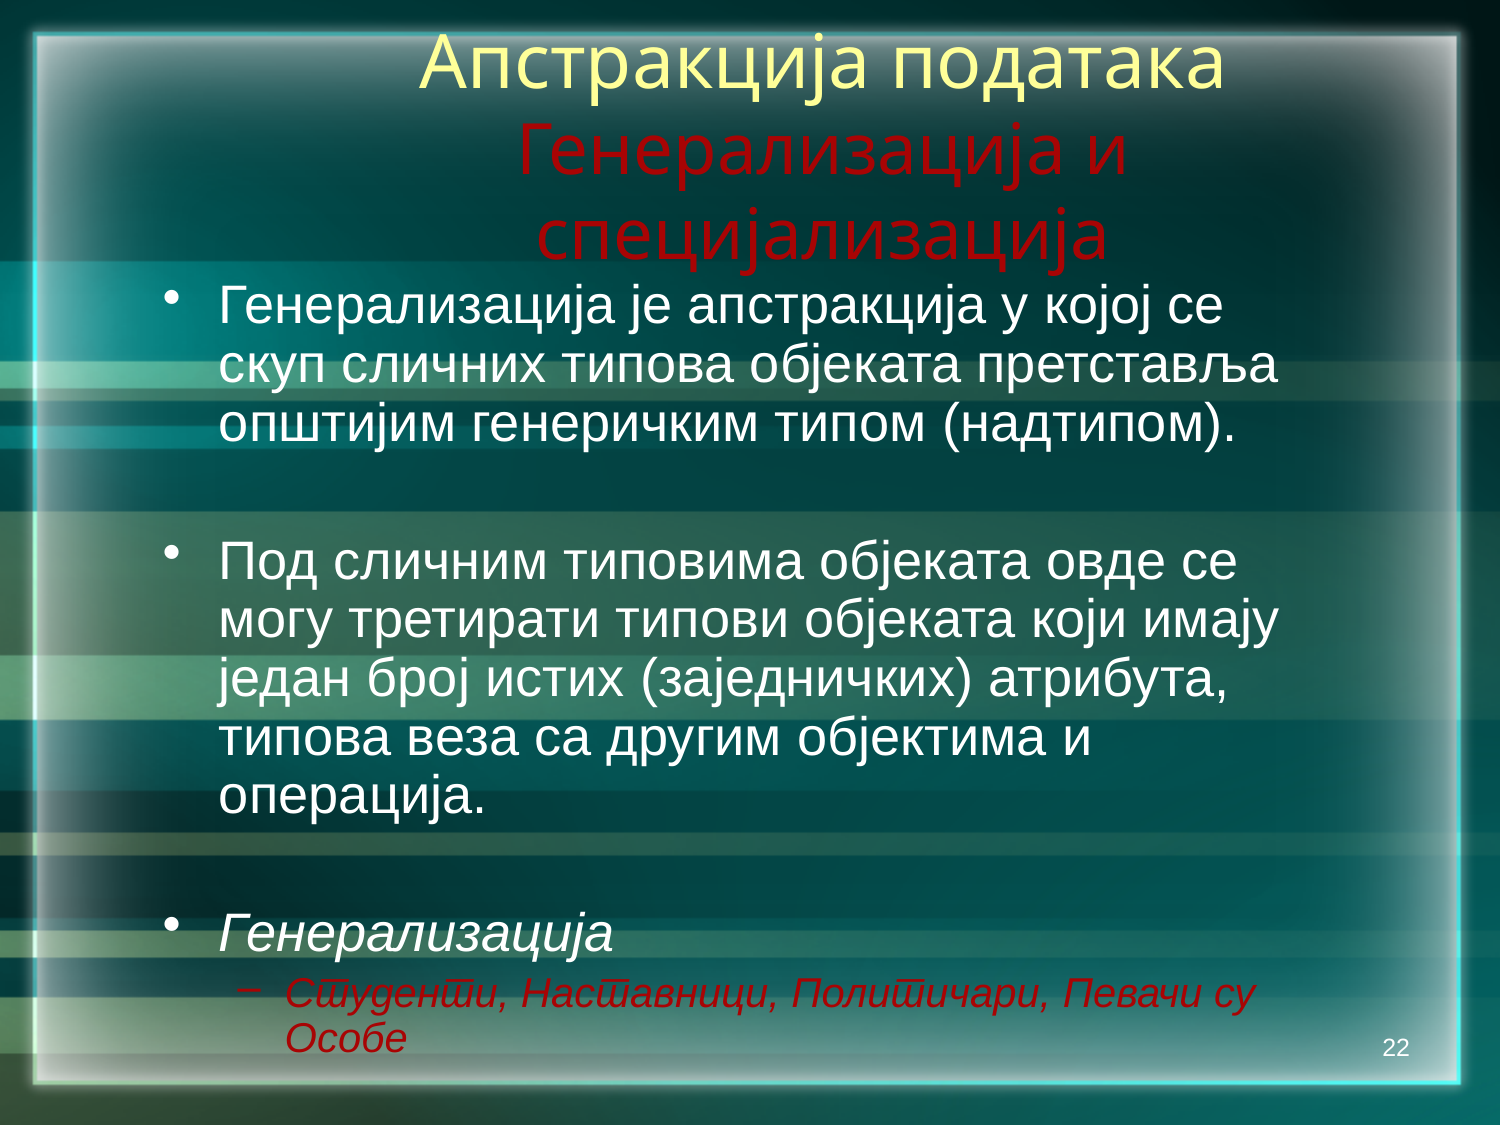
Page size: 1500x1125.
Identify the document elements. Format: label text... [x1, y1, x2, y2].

list Генерализација је апстракција у којој се скуп сличних типова објеката претставља општијим генеричким типом (надтипом). Под сличним типовима објеката овде се могу третирати типови објеката који имају један број истих (заједничких) атрибута, типова веза са другим објектима и операција. Генерализација Студенти, Наставници, Политичари, Певачи су Особе [147, 269, 1363, 963]
text_box 22 [1074, 1024, 1425, 1088]
title Апстракција података Генерализација и специјализација [285, 60, 1363, 227]
picture [0, 0, 1500, 1125]
